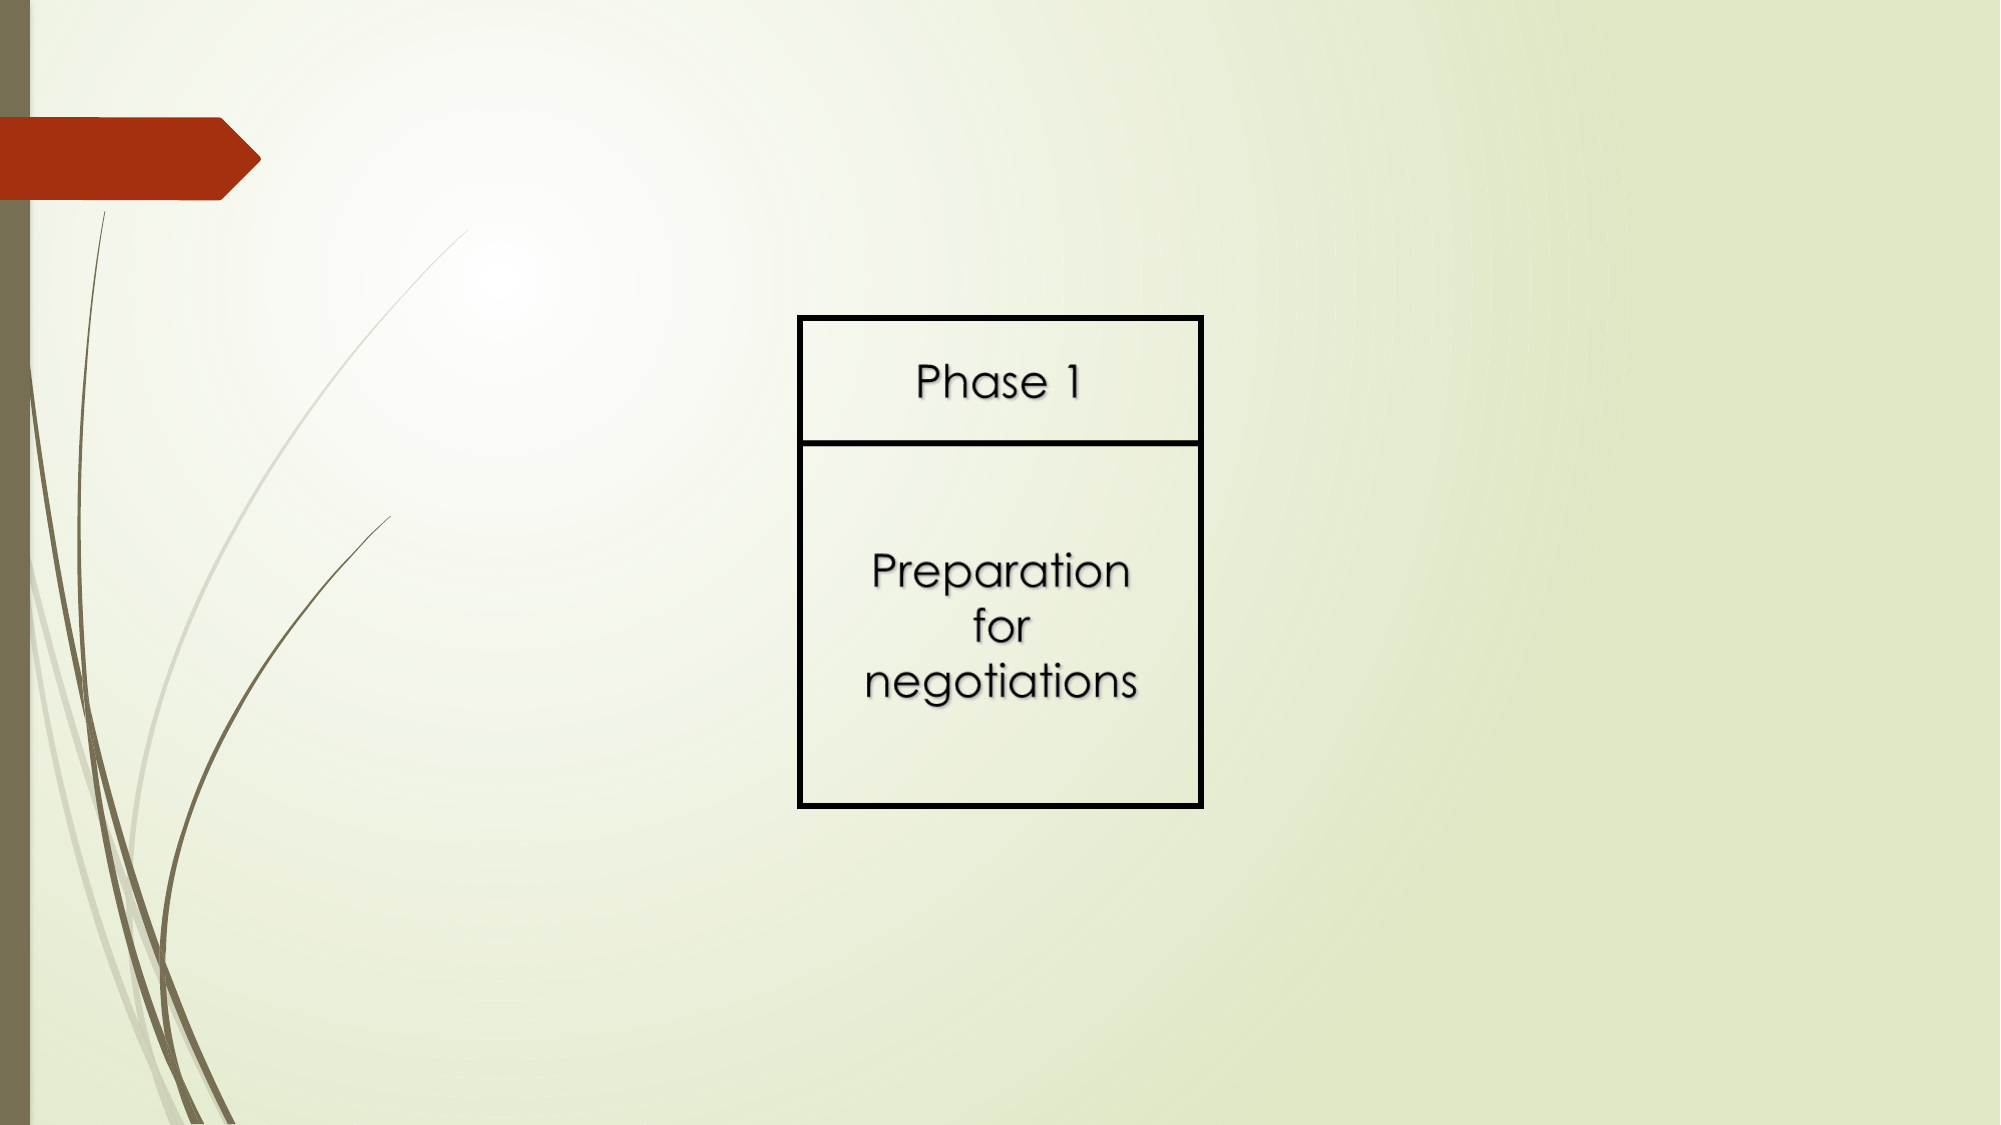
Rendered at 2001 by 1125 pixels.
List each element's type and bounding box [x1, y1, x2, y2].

picture [796, 315, 1204, 810]
